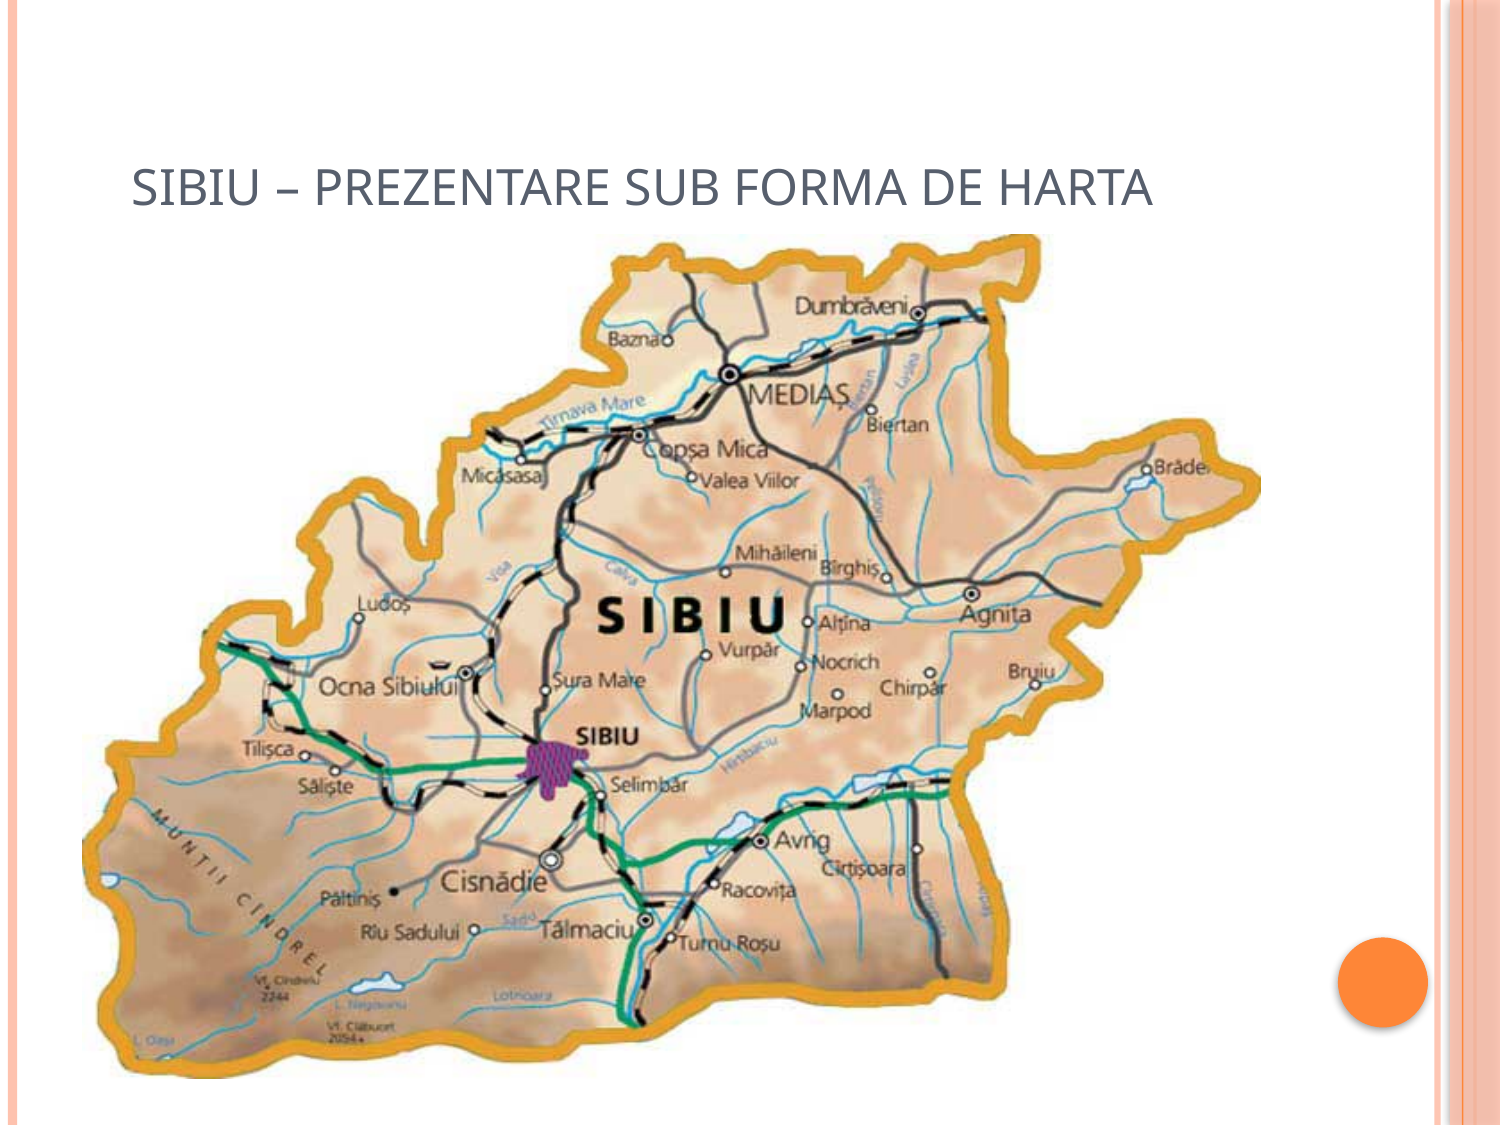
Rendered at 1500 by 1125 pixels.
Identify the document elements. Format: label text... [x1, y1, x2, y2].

title Sibiu – PREZENTARE SUB FORMA DE HARTA [117, 35, 1343, 223]
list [81, 233, 1262, 1079]
